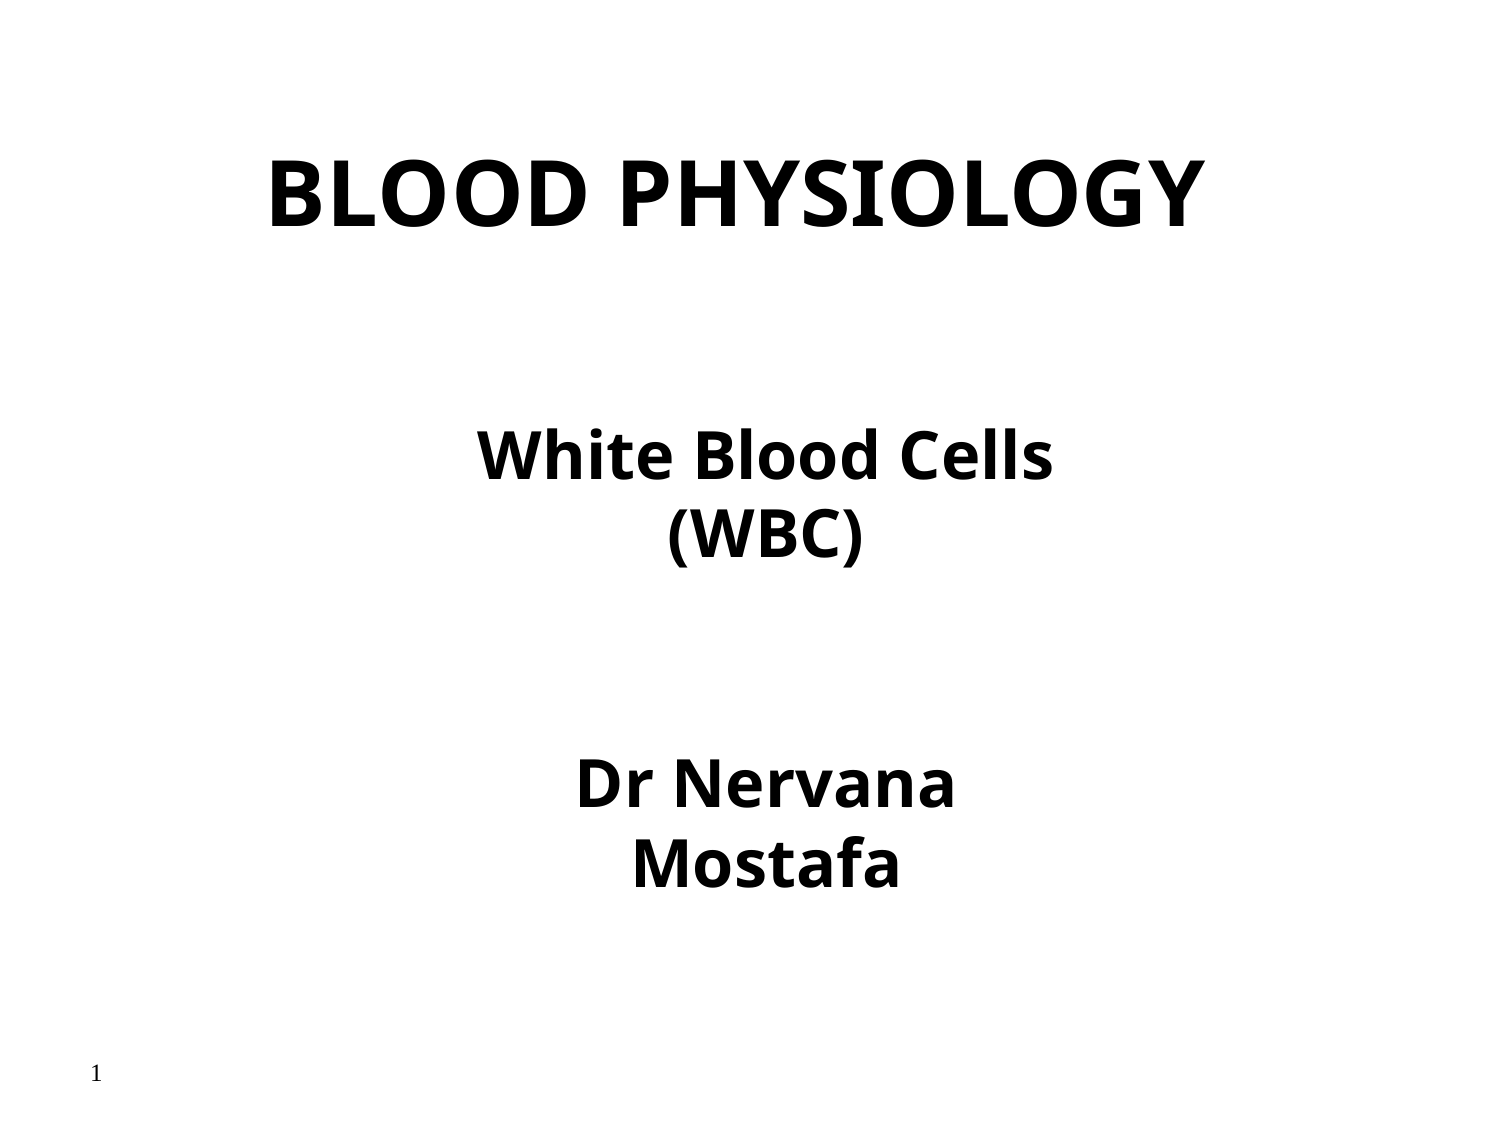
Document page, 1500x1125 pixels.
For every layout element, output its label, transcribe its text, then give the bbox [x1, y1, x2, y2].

text_box White Blood Cells (WBC) Dr Nervana Mostafa [430, 415, 1103, 901]
slide_number 10 [85, 1059, 120, 1125]
title BLOOD PHYSIOLOGY [262, 135, 1235, 324]
